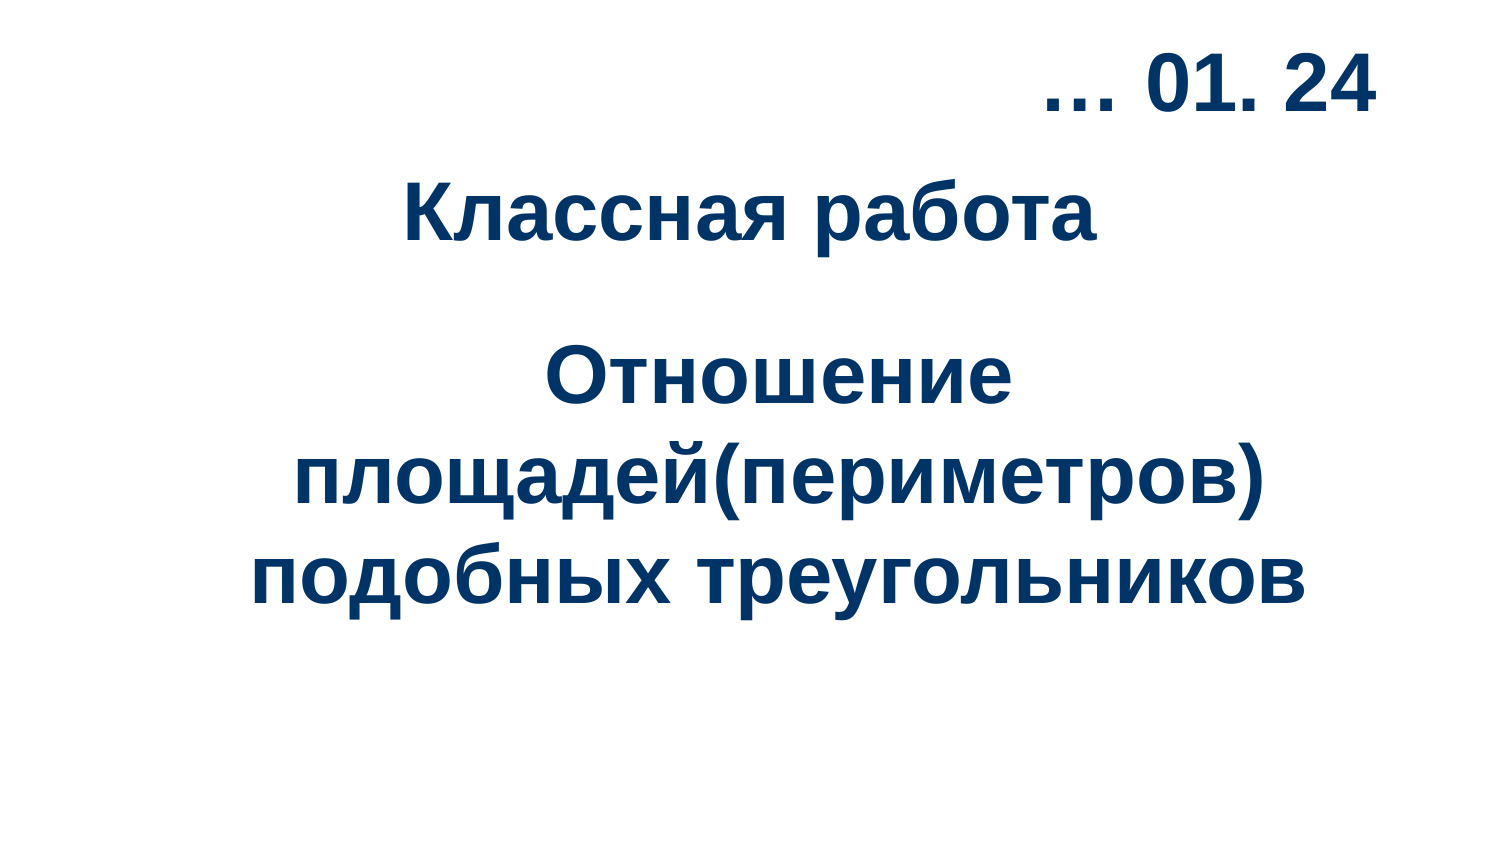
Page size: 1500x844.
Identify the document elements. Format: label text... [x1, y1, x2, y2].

text_box Классная работа [387, 150, 1113, 265]
text_box … 01. 24 [1023, 20, 1392, 135]
text_box Отношение площадей(периметров) подобных треугольников [112, 313, 1447, 628]
